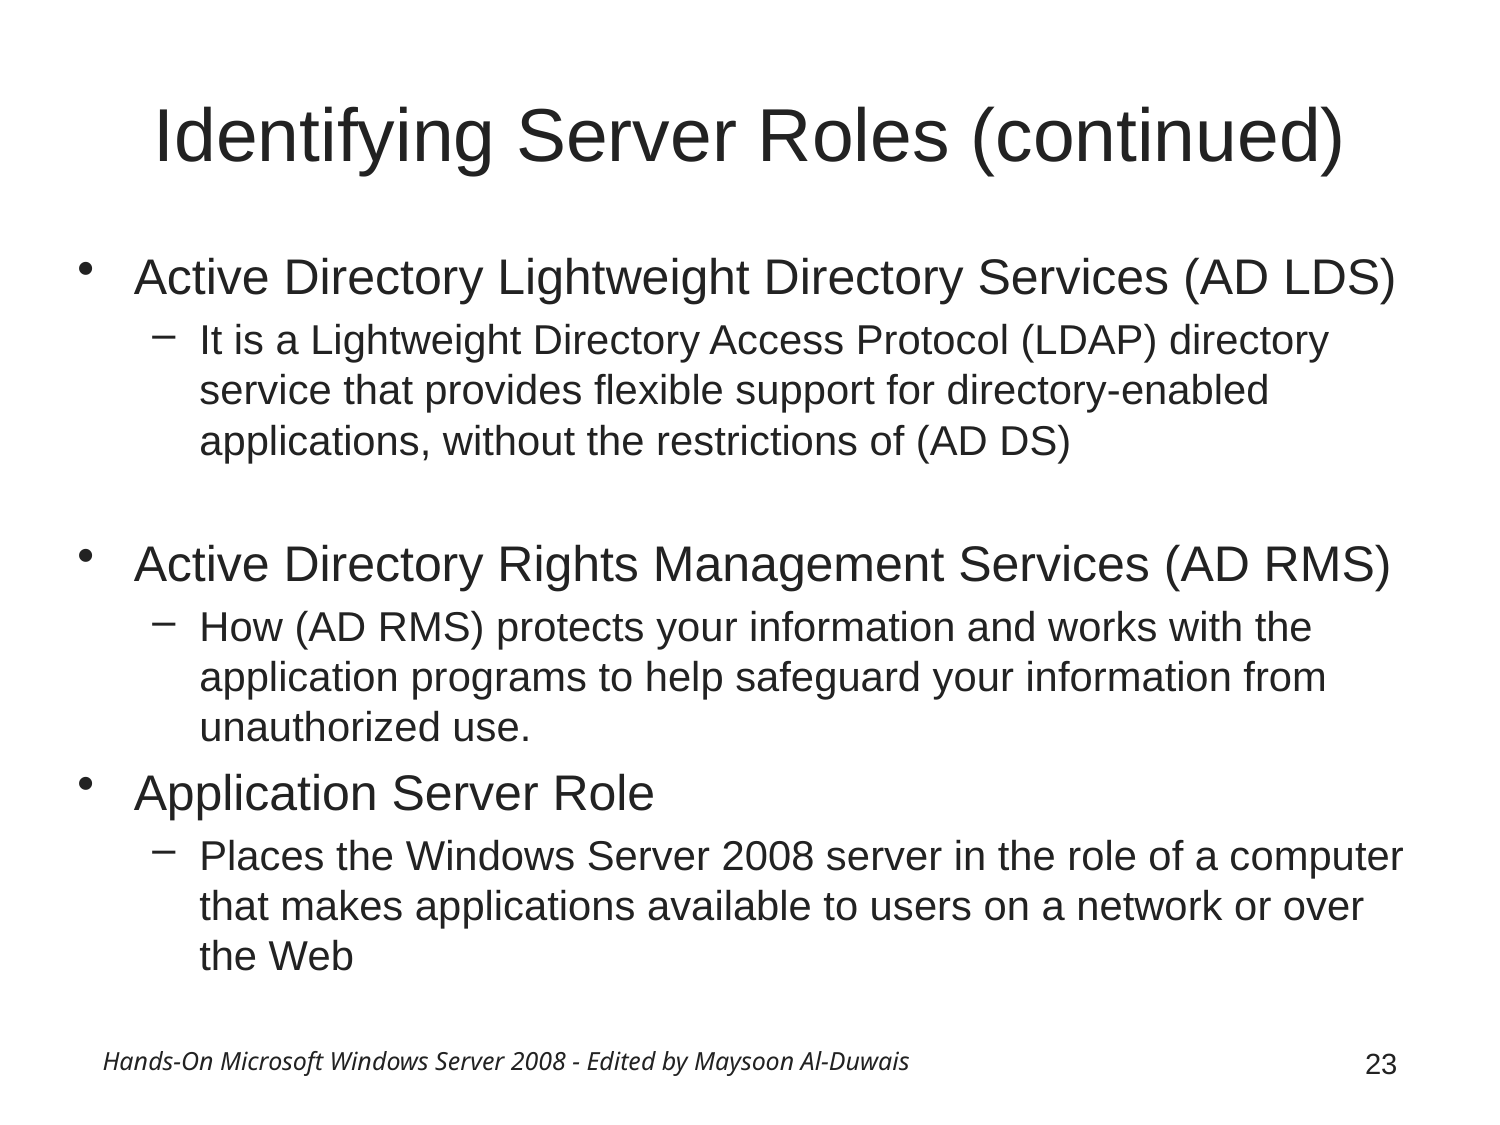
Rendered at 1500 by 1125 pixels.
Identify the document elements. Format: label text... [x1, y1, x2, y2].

slide_number 23 [1074, 1037, 1413, 1101]
list Active Directory Lightweight Directory Services (AD LDS) It is a Lightweight Directory Access Protocol (LDAP) directory service that provides flexible support for directory-enabled applications, without the restrictions of (AD DS) Active Directory Rights Management Services (AD RMS) How (AD RMS) protects your information and works with the application programs to help safeguard your information from unauthorized use. Application Server Role Places the Windows Server 2008 server in the role of a computer that makes applications available to users on a network or over the Web [62, 237, 1426, 988]
footer Hands-On Microsoft Windows Server 2008 - Edited by Maysoon Al-Duwais [87, 1037, 1074, 1101]
title Identifying Server Roles (continued) [87, 37, 1413, 226]
